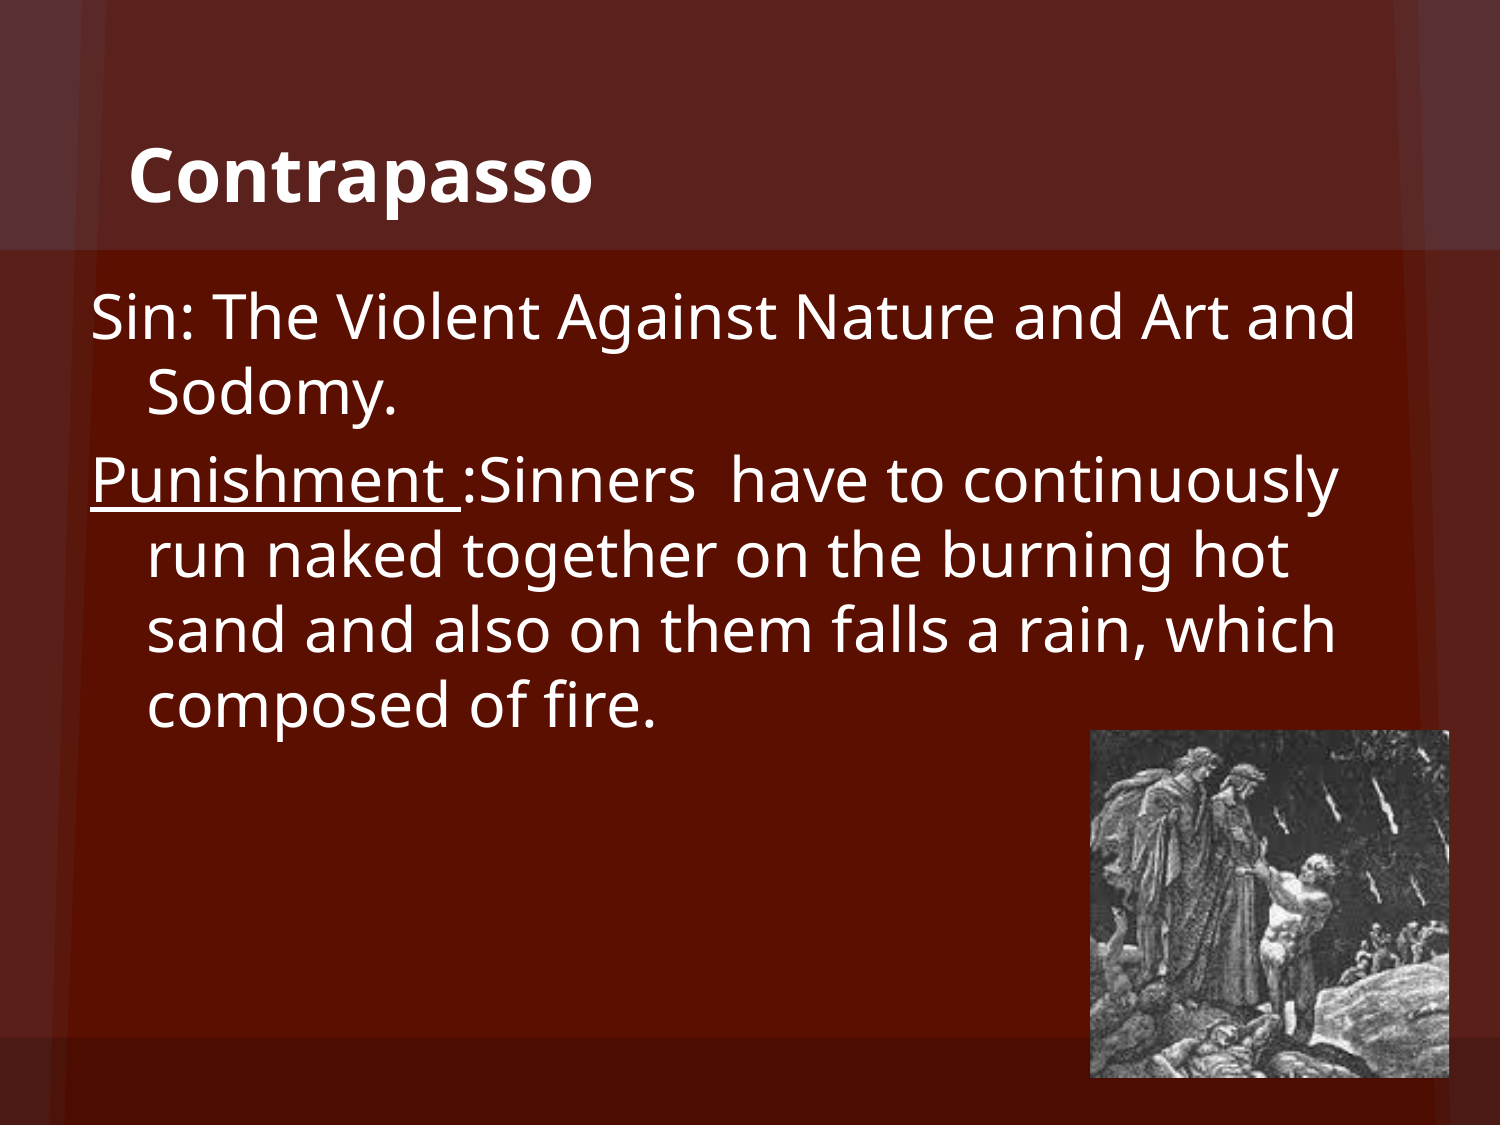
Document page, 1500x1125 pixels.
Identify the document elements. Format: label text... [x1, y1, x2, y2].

list Sin: The Violent Against Nature and Art and Sodomy. Punishment :Sinners have to continuously run naked together on the burning hot sand and also on them falls a rain, which composed of fire. [75, 262, 1425, 1018]
title Contrapasso [75, 14, 1425, 233]
text_box [1090, 730, 1450, 1078]
